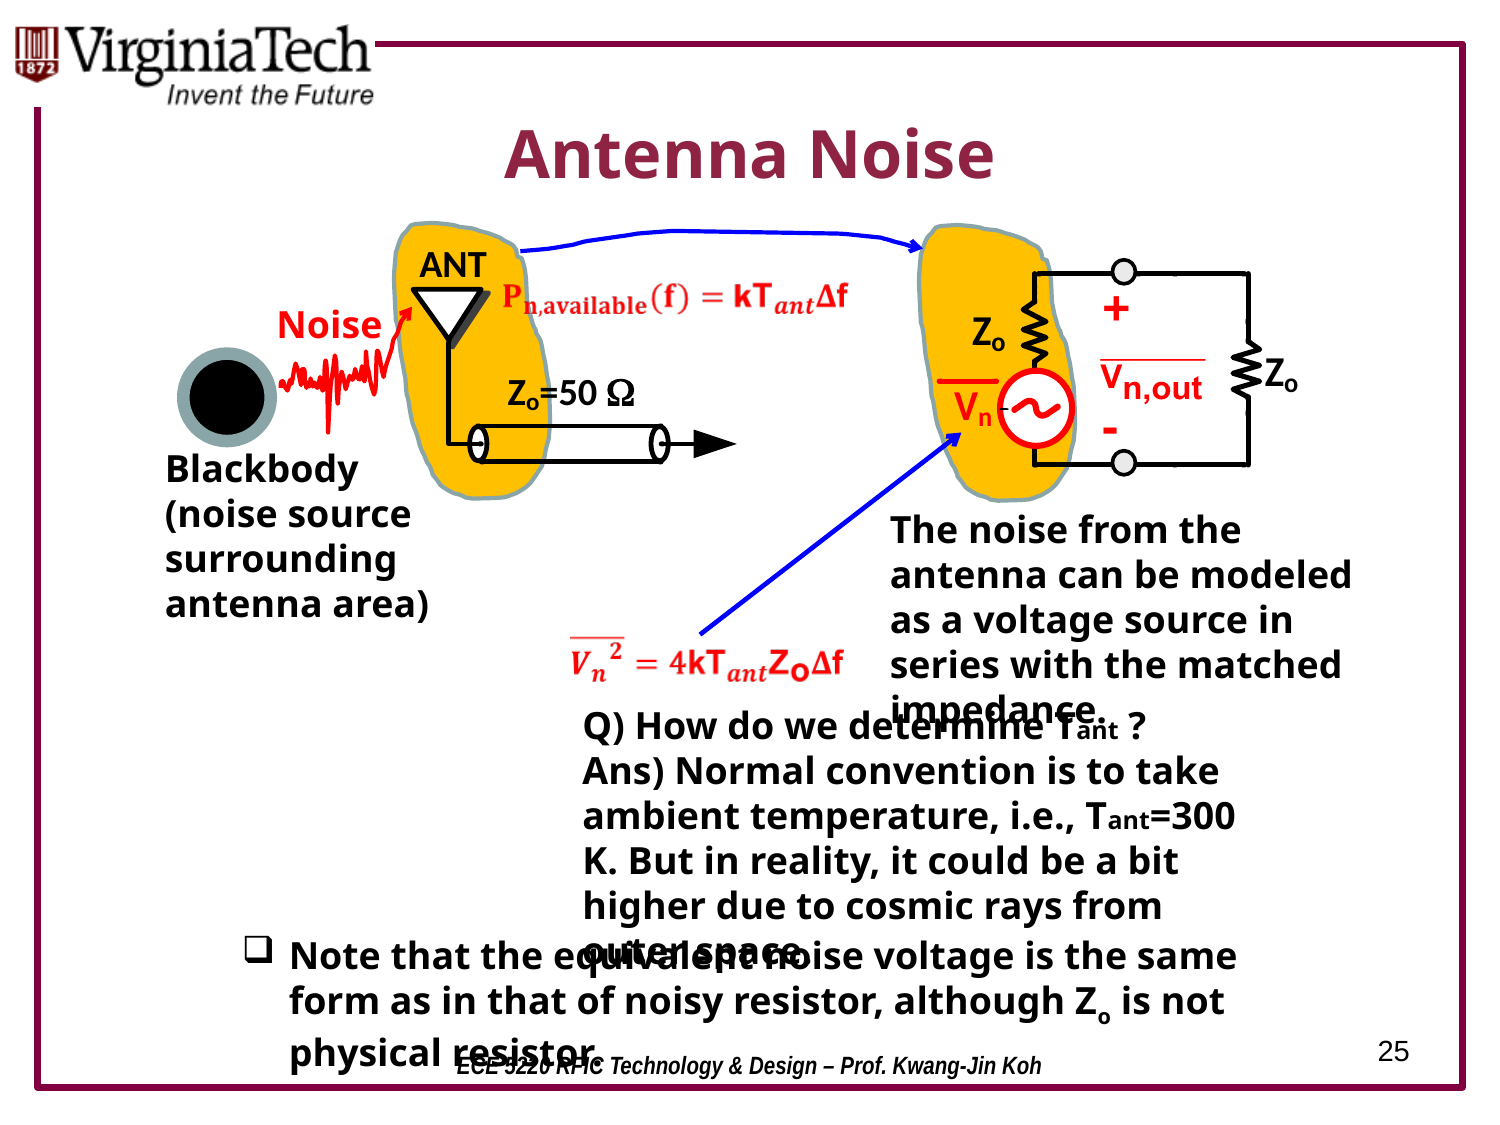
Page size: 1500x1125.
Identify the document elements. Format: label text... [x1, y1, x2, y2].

title Antenna Noise [75, 104, 1425, 213]
text_box Blackbody (noise source surrounding antenna area) [150, 437, 527, 633]
text_box The noise from the antenna can be modeled as a voltage source in series with the matched impedance. [874, 498, 1413, 739]
text_box [278, 353, 393, 435]
text_box [391, 220, 485, 293]
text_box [699, 432, 962, 635]
text_box [527, 477, 538, 489]
text_box [746, 267, 866, 325]
text_box Noise [261, 293, 400, 353]
text_box [921, 222, 1042, 248]
text_box [656, 228, 923, 252]
text_box [549, 624, 865, 695]
text_box [181, 351, 273, 437]
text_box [912, 249, 1301, 485]
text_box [405, 231, 742, 469]
text_box Note that the equivalent noise voltage is the same form as in that of noisy resistor, although Zo is not physical resistor. [227, 924, 1325, 1081]
text_box Q) How do we determine Tant ? Ans) Normal convention is to take ambient temperature, i.e., Tant=300 K. But in reality, it could be a bit higher due to cosmic rays from outer space. [567, 694, 1271, 924]
picture [15, 24, 375, 107]
text_box [971, 494, 1048, 498]
slide_number 25 [1074, 1024, 1425, 1103]
